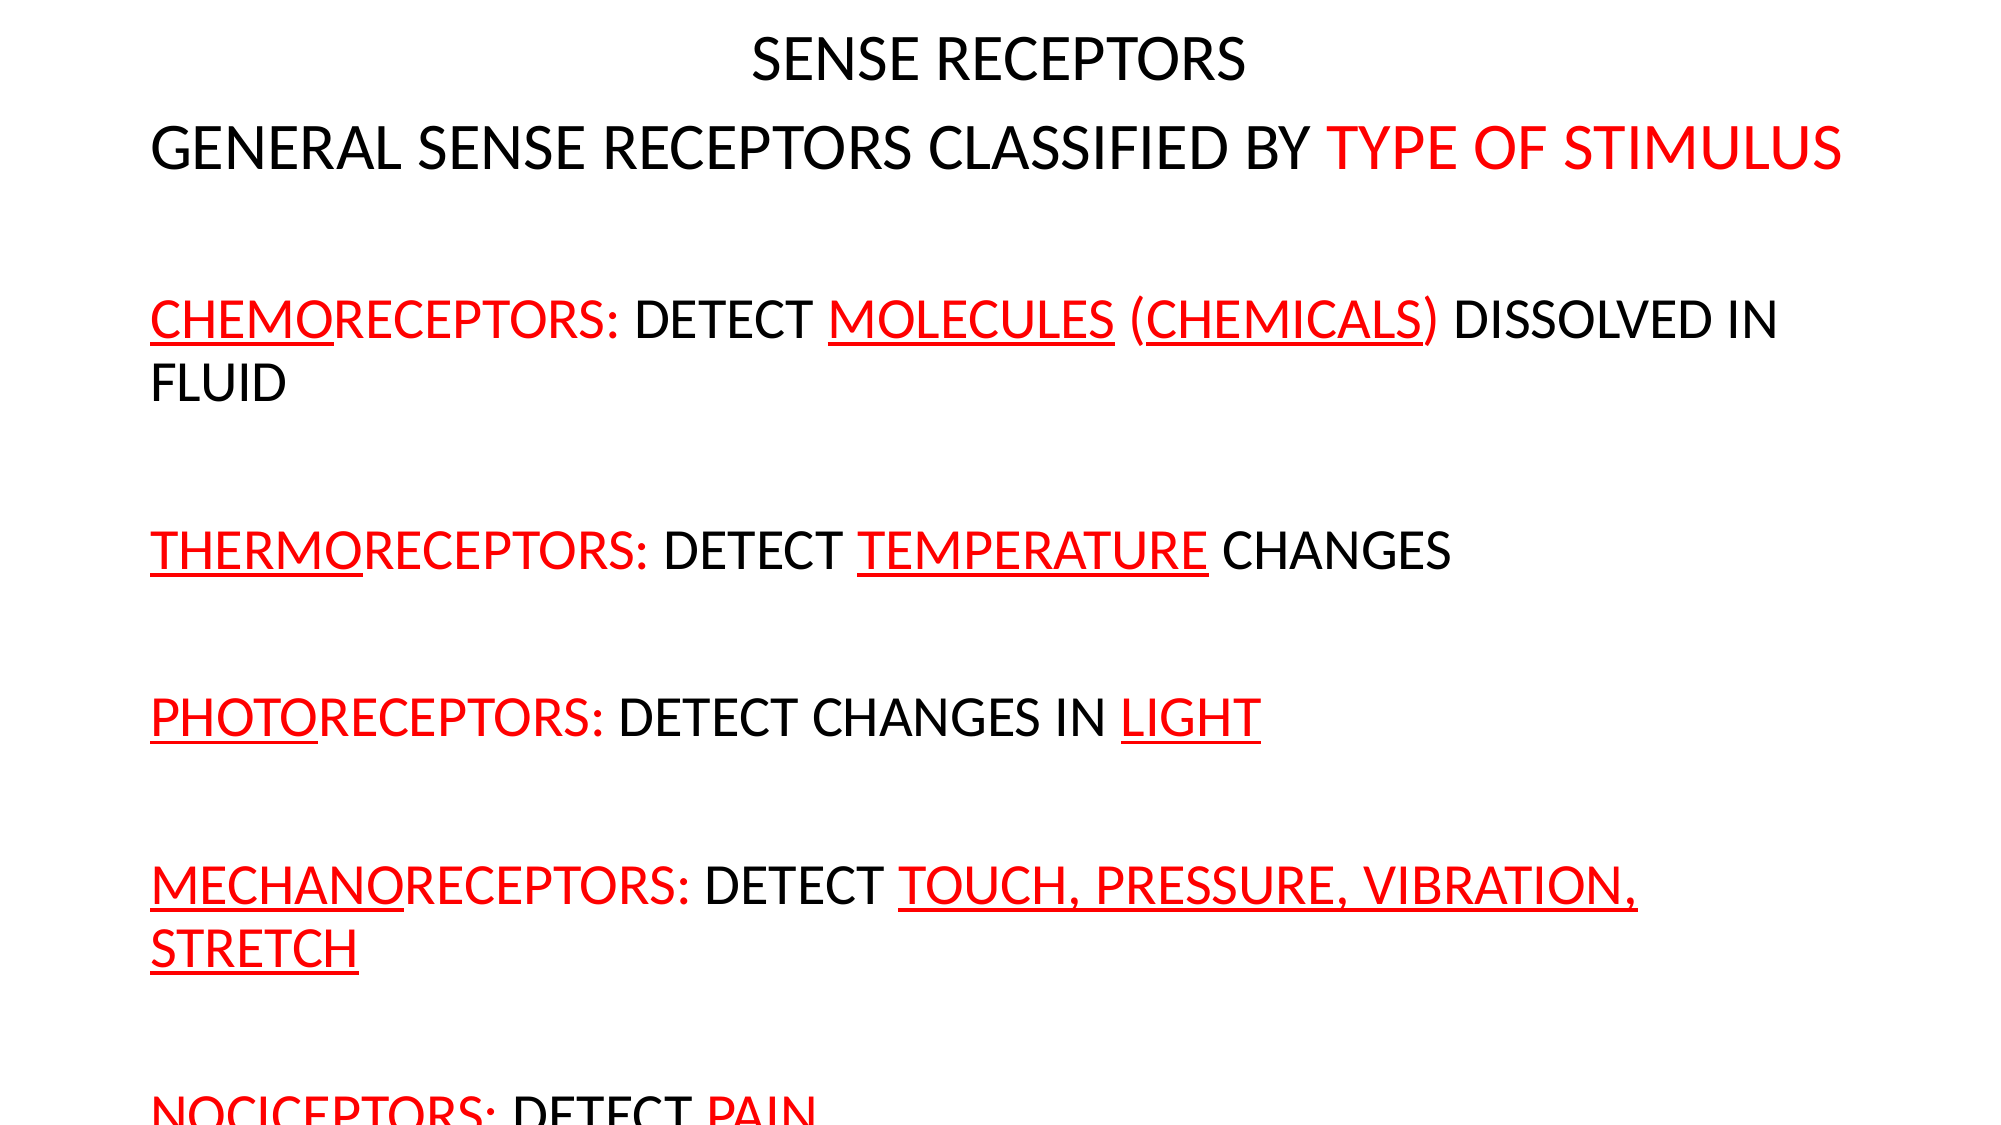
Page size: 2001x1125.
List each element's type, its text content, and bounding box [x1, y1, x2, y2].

text_box Sense Receptors [736, 15, 1264, 115]
text_box General Sense Receptors Classified by Type of Stimulus Chemoreceptors: Detect molecules (chemicals) dissolved in fluid Thermoreceptors: Detect temperature changes Photoreceptors: Detect changes in light Mechanoreceptors: Detect touch, pressure, vibration, stretch Nociceptors: Detect pain [135, 104, 1866, 1017]
